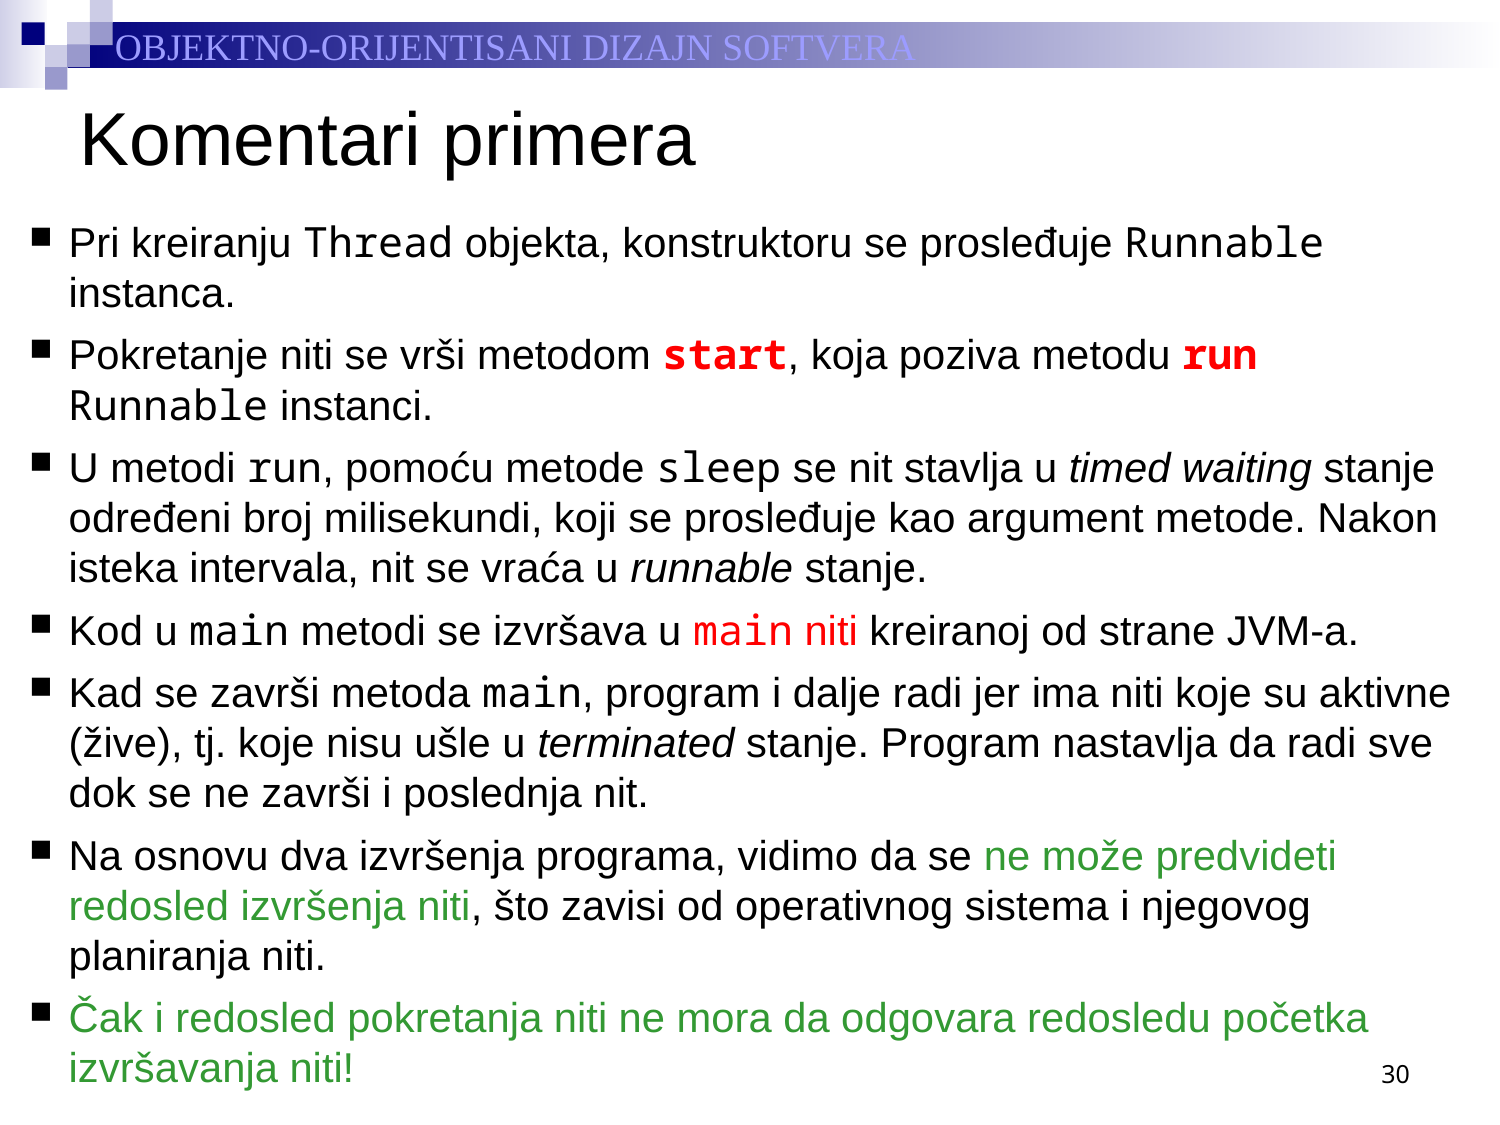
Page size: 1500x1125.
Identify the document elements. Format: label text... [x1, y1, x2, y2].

title Komentari primera [64, 86, 727, 185]
slide_number 30 [1074, 1024, 1426, 1101]
text_box Pri kreiranju Thread objekta, konstruktoru se prosleđuje Runnable instanca. Pokretanje niti se vrši metodom start, koja poziva metodu run Runnable instanci. U metodi run, pomoću metode sleep se nit stavlja u timed waiting stanje određeni broj milisekundi, koji se prosleđuje kao argument metode. Nakon isteka intervala, nit se vraća u runnable stanje. Kod u main metodi se izvršava u main niti kreiranoj od strane JVM-a. Kad se završi metoda main, program i dalje radi jer ima niti koje su aktivne (žive), tj. koje nisu ušle u terminated stanje. Program nastavlja da radi sve dok se ne završi i poslednja nit. Na osnovu dva izvršenja programa, vidimo da se ne može predvideti redosled izvršenja niti, što zavisi od operativnog sistema i njegovog planiranja niti. Čak i redosled pokretanja niti ne mora da odgovara redosledu početka izvršavanja niti! [17, 208, 1483, 1059]
